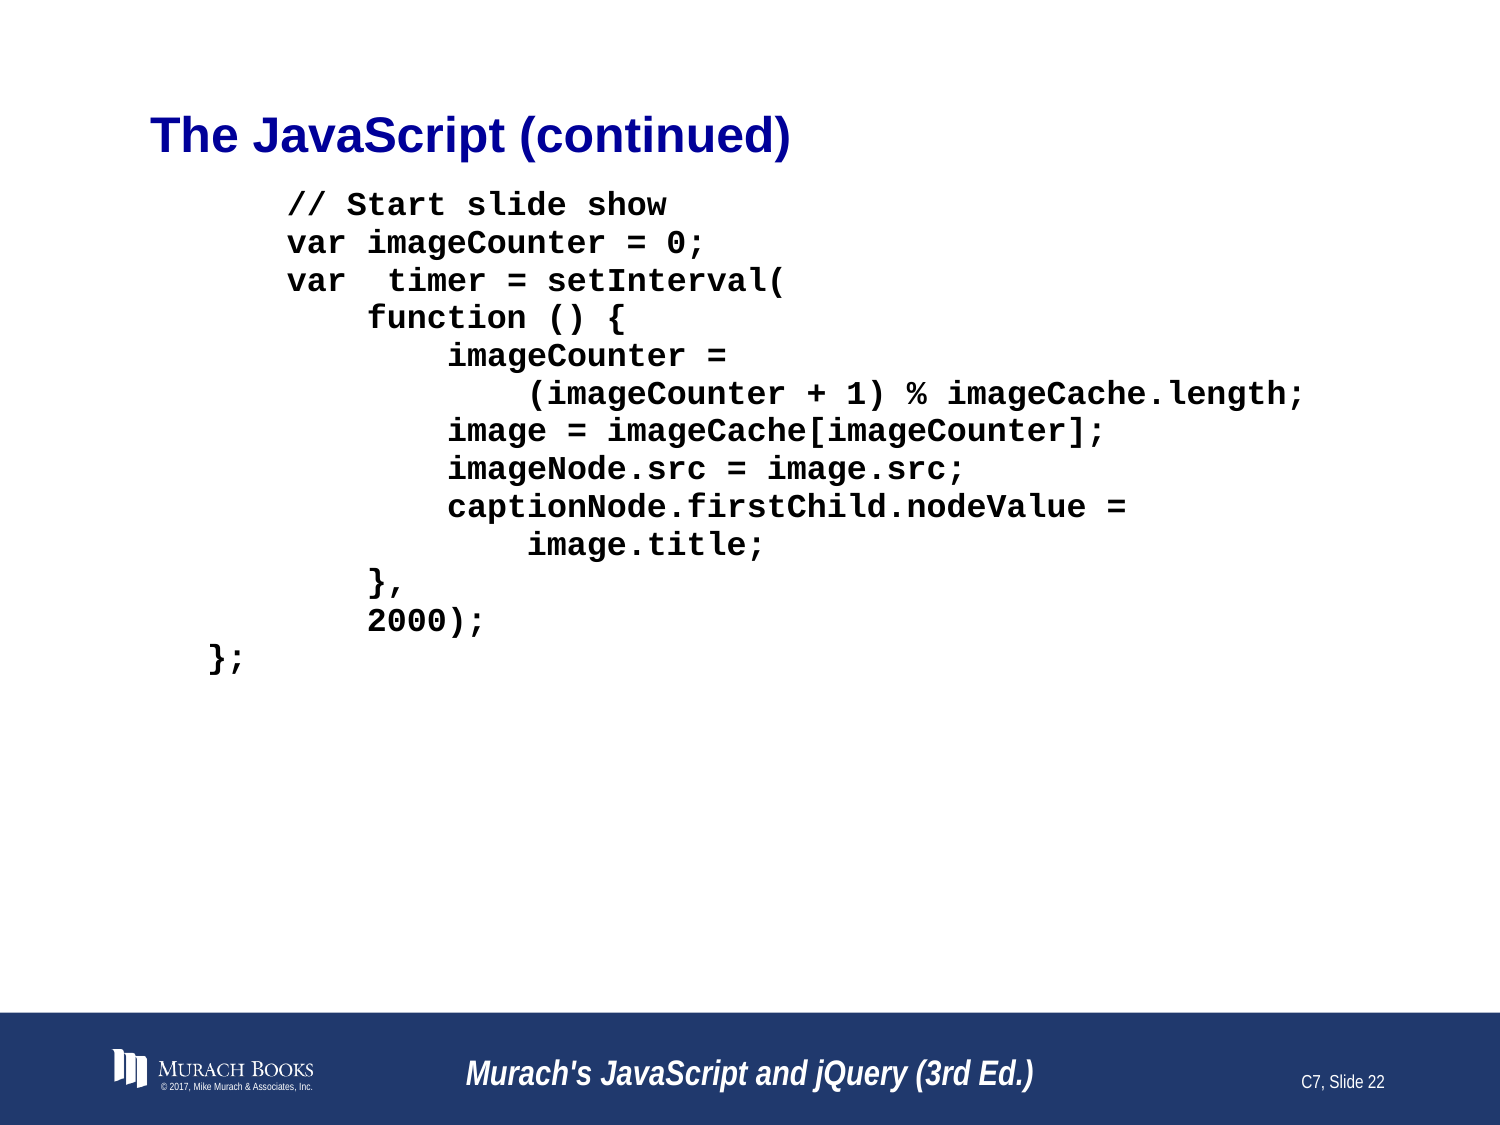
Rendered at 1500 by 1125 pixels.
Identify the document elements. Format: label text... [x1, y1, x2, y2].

footer © 2017, Mike Murach & Associates, Inc. [12, 1025, 463, 1100]
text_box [149, 149, 1350, 718]
slide_number C7, Slide 22 [1087, 1025, 1400, 1100]
title The JavaScript (continued) [150, 102, 1350, 149]
slide_number Murach's JavaScript and jQuery (3rd Ed.) [463, 1025, 1050, 1100]
